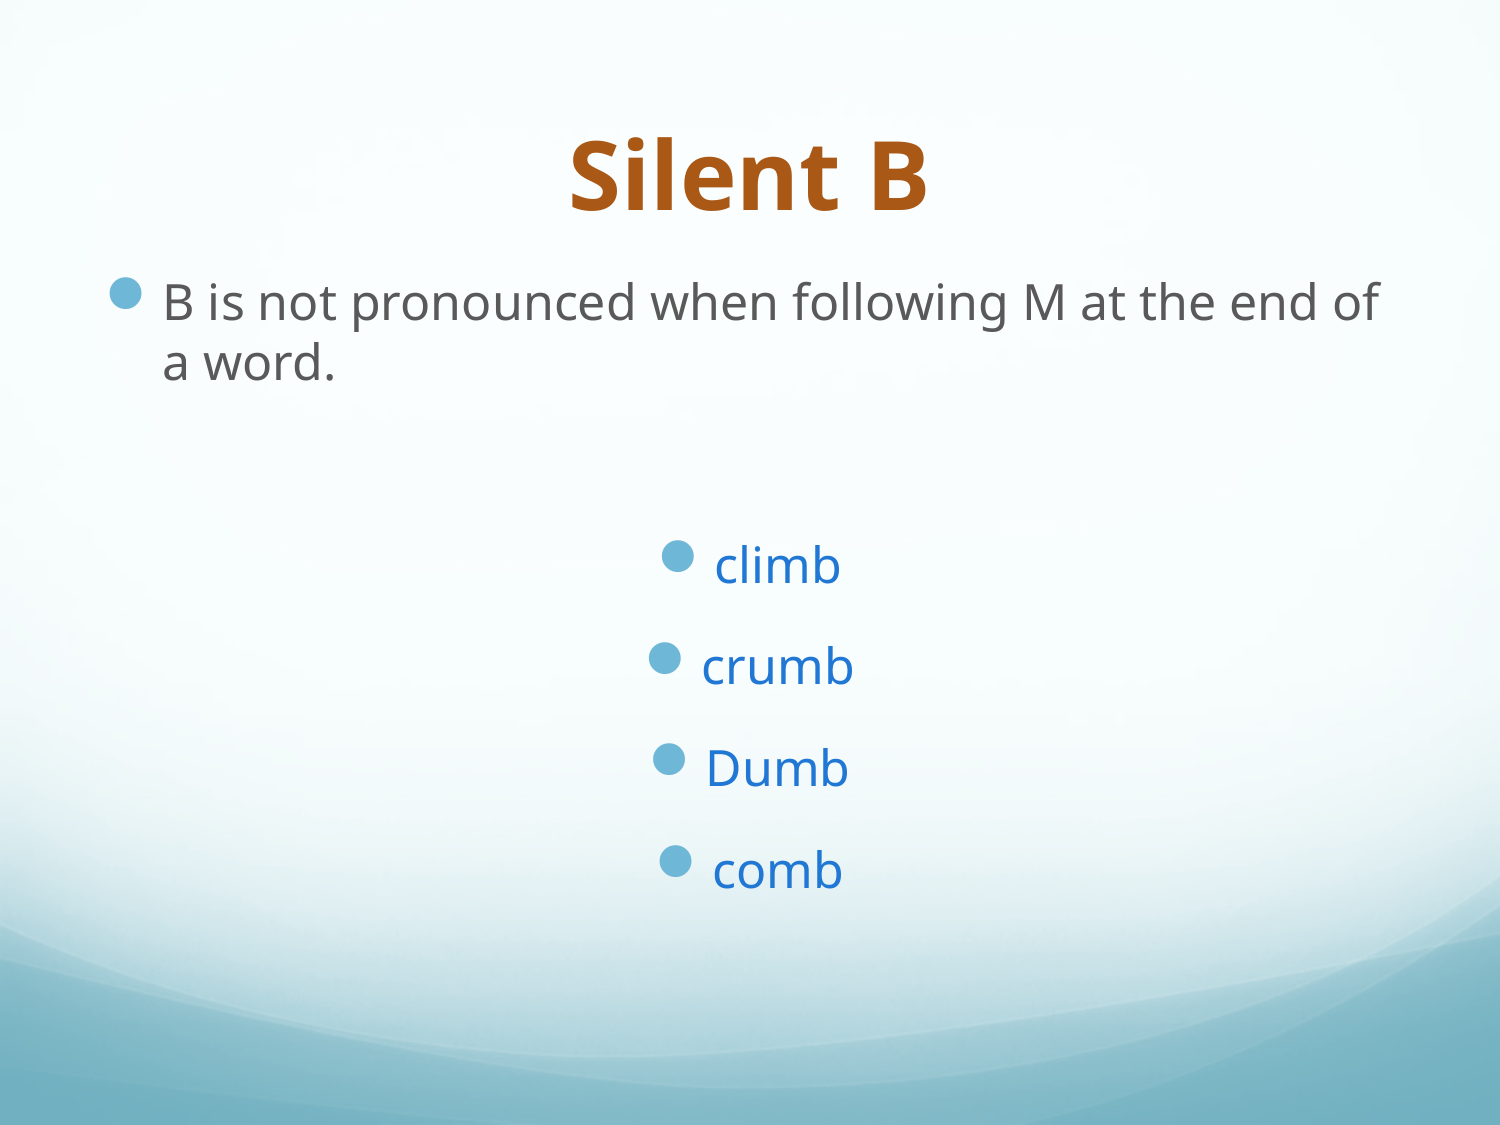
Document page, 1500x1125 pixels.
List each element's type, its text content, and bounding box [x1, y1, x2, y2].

title Silent B [90, 17, 1410, 237]
list B is not pronounced when following M at the end of a word. climb crumb Dumb comb [90, 262, 1410, 975]
